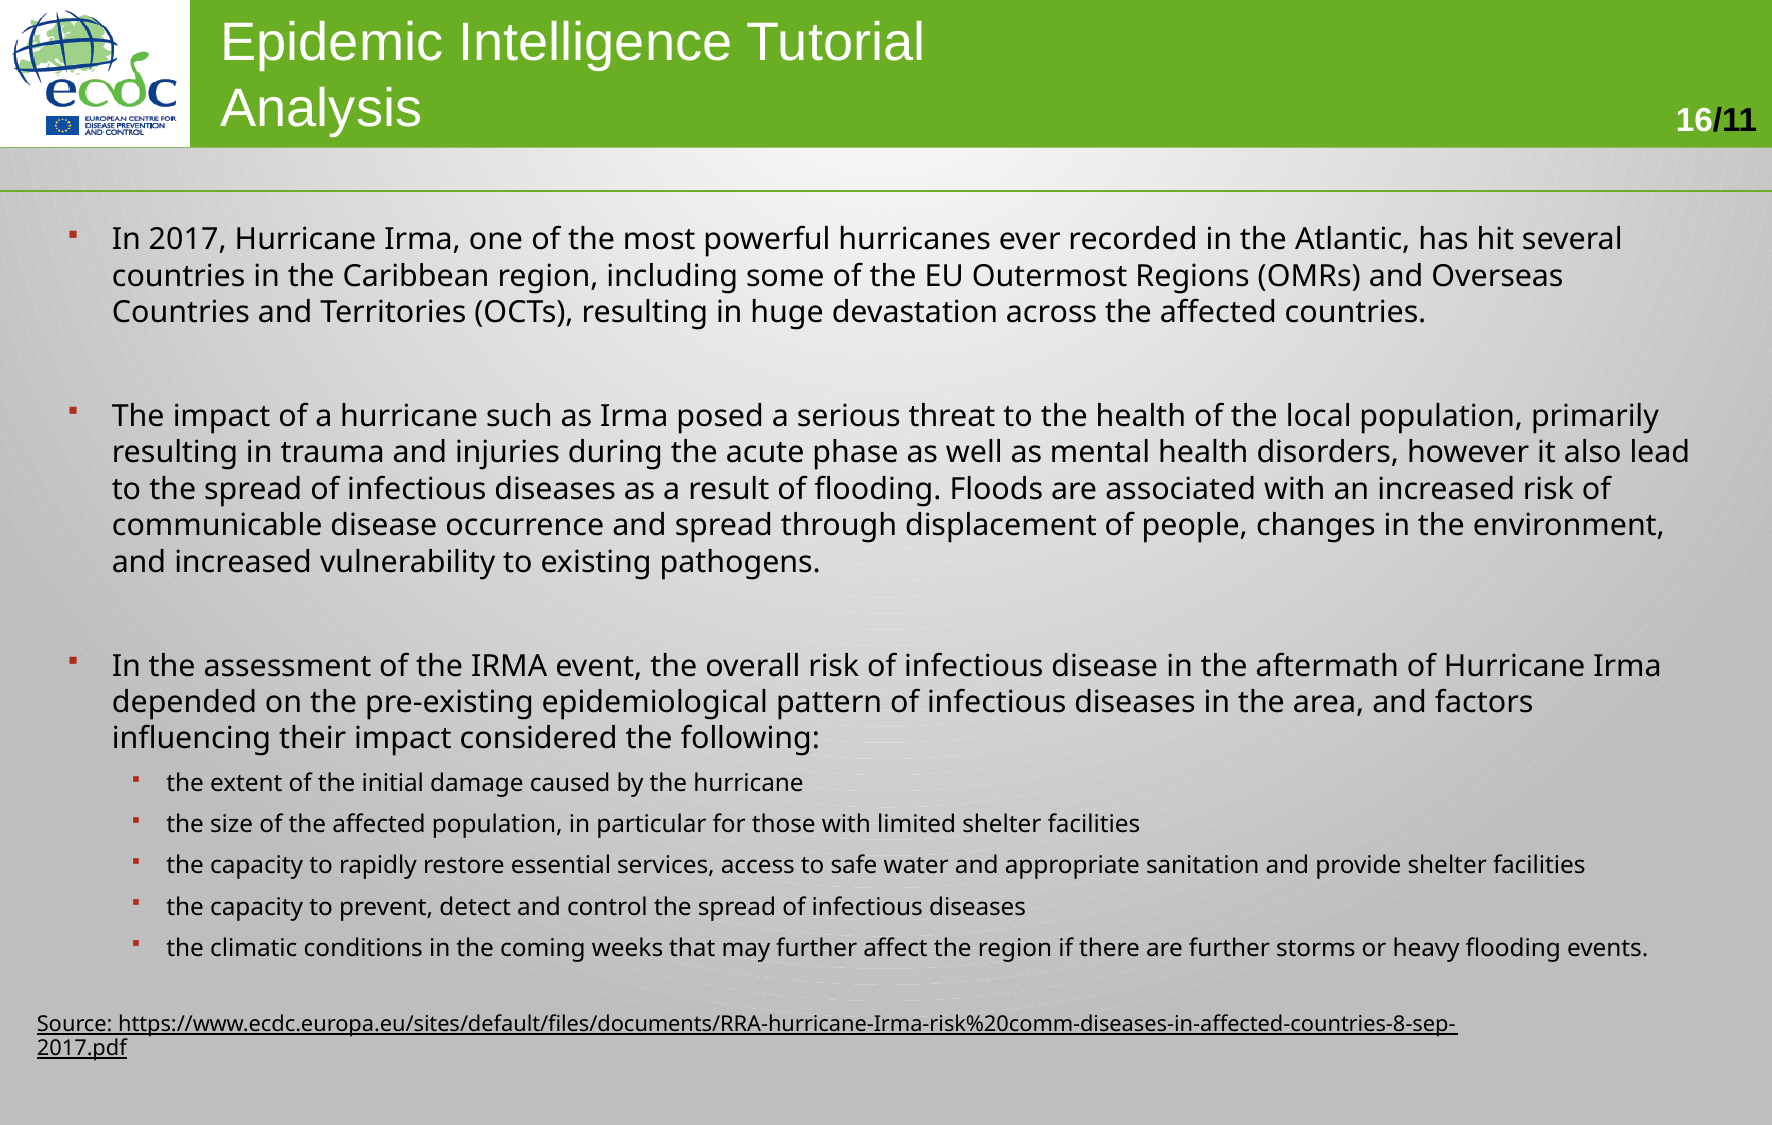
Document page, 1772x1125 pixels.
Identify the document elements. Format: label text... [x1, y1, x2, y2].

picture [0, 0, 190, 147]
text_box Source: https://www.ecdc.europa.eu/sites/default/files/documents/RRA-hurricane-Irma-risk%20comm-diseases-in-affected-countries-8-sep-2017.pdf [22, 1005, 1536, 1068]
list In 2017, Hurricane Irma, one of the most powerful hurricanes ever recorded in the Atlantic, has hit several countries in the Caribbean region, including some of the EU Outermost Regions (OMRs) and Overseas Countries and Territories (OCTs), resulting in huge devastation across the affected countries. The impact of a hurricane such as Irma posed a serious threat to the health of the local population, primarily resulting in trauma and injuries during the acute phase as well as mental health disorders, however it also lead to the spread of infectious diseases as a result of flooding. Floods are associated with an increased risk of communicable disease occurrence and spread through displacement of people, changes in the environment, and increased vulnerability to existing pathogens. In the assessment of the IRMA event, the overall risk of infectious disease in the aftermath of Hurricane Irma depended on the pre-existing epidemiological pattern of infectious diseases in the area, and factors influencing their impact considered the following: the extent of the initial damage caused by the hurricane the size of the affected population, in particular for those with limited shelter facilities the capacity to rapidly restore essential services, access to safe water and appropriate sanitation and provide shelter facilities the capacity to prevent, detect and control the spread of infectious diseases the climatic conditions in the coming weeks that may further affect the region if there are further storms or heavy flooding events. [53, 212, 1714, 973]
